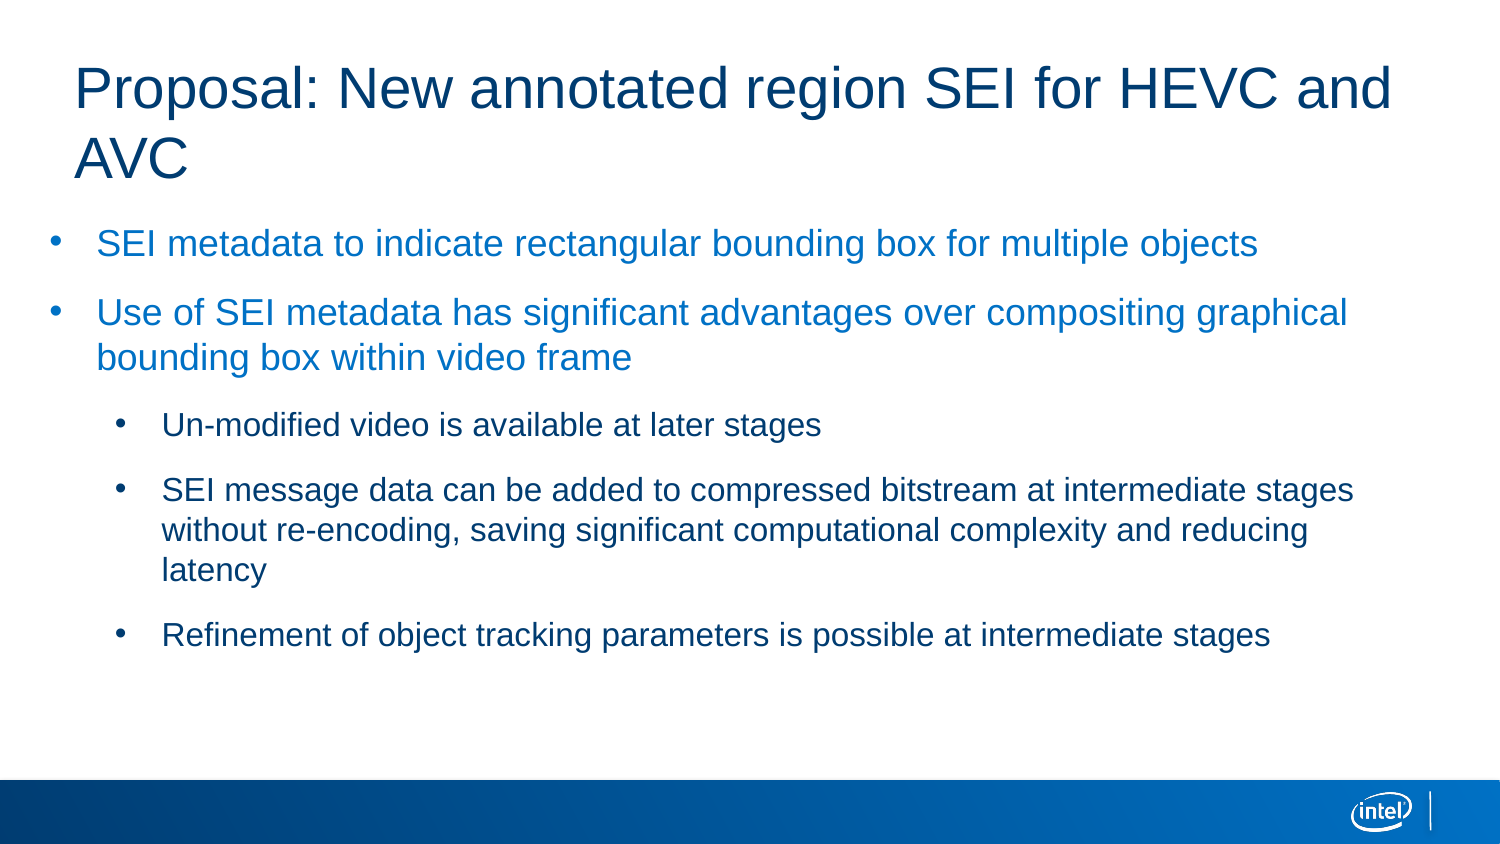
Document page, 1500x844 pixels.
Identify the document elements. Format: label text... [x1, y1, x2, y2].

picture [1351, 792, 1412, 832]
list SEI metadata to indicate rectangular bounding box for multiple objects Use of SEI metadata has significant advantages over compositing graphical bounding box within video frame Un-modified video is available at later stages SEI message data can be added to compressed bitstream at intermediate stages without re-encoding, saving significant computational complexity and reducing latency Refinement of object tracking parameters is possible at intermediate stages [49, 218, 1400, 814]
title Proposal: New annotated region SEI for HEVC and AVC [74, 50, 1471, 194]
